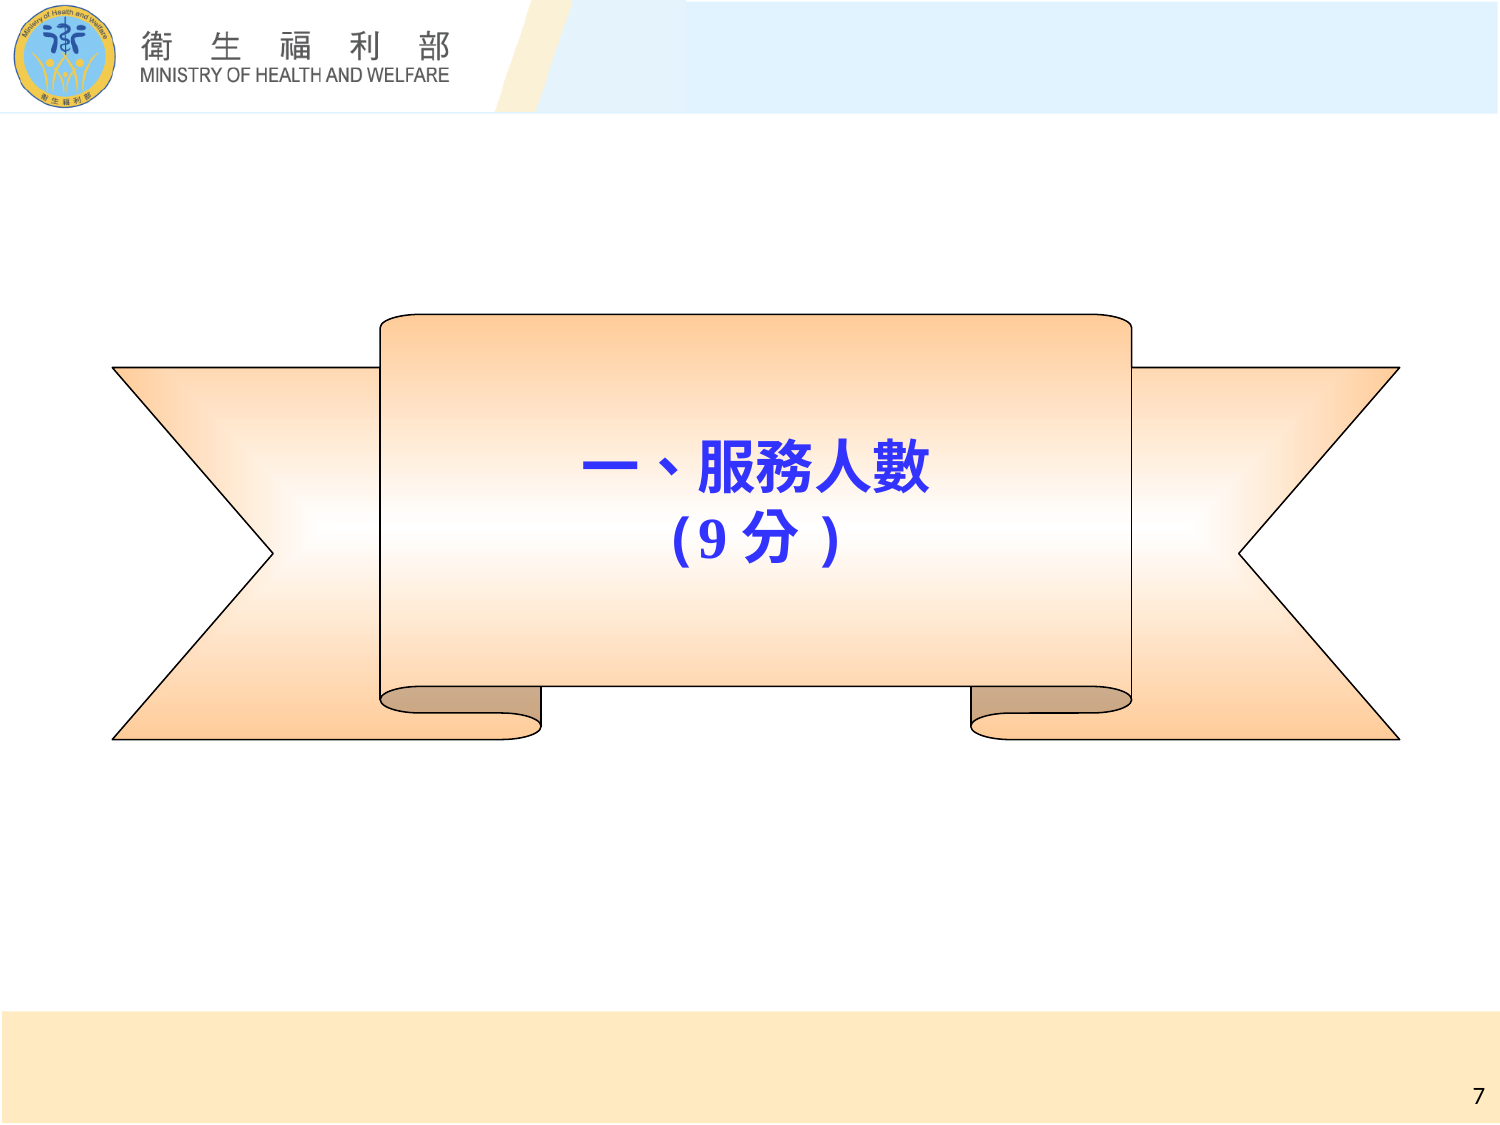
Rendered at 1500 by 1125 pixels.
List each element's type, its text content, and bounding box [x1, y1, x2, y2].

slide_number 7 [1375, 1065, 1500, 1125]
picture [0, 0, 686, 112]
text_box 一、服務人數 (9分) [112, 314, 1400, 740]
